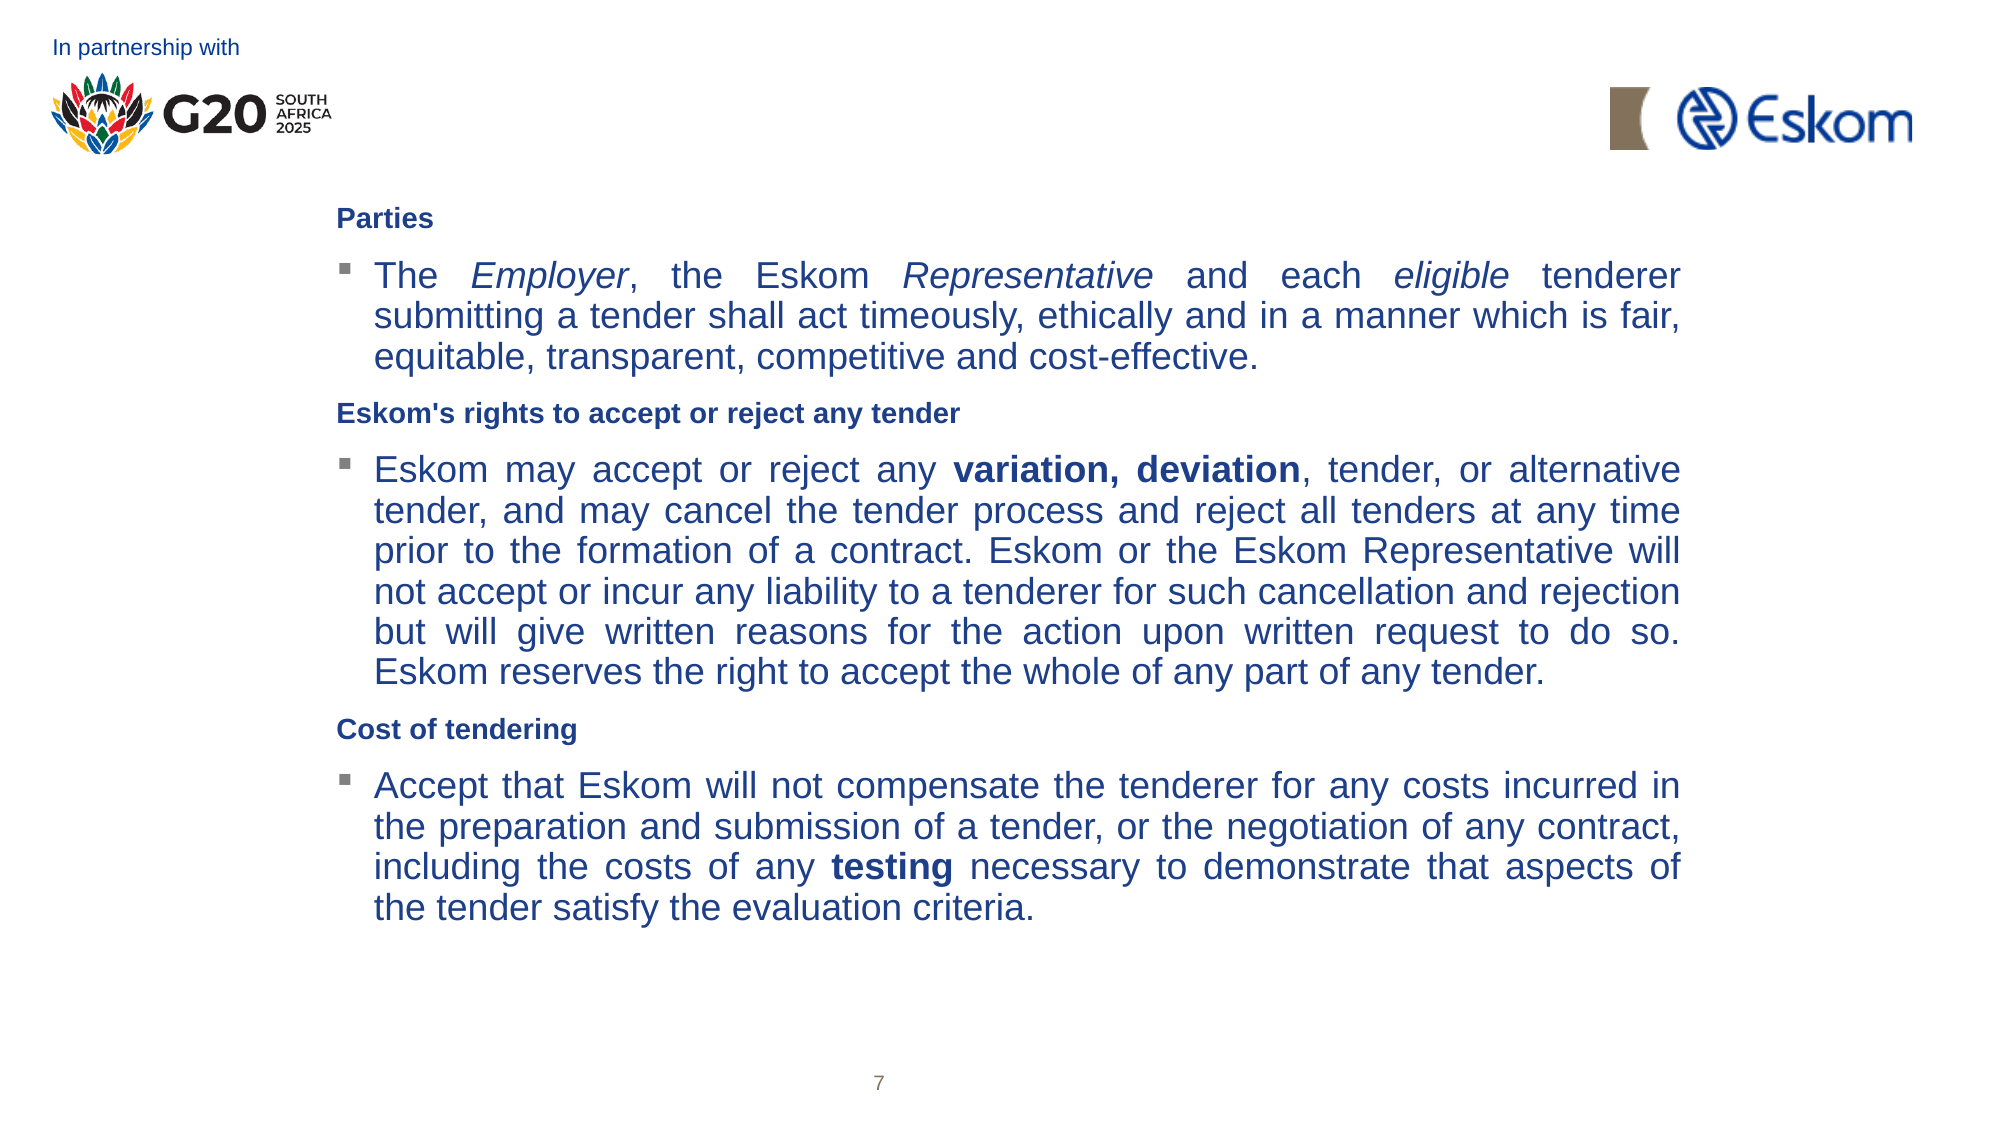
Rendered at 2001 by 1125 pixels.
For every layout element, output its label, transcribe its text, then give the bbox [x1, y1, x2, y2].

slide_number 7 [858, 1058, 1063, 1103]
list Parties The Employer, the Eskom Representative and each eligible tenderer submitting a tender shall act timeously, ethically and in a manner which is fair, equitable, transparent, competitive and cost-effective. Eskom's rights to accept or reject any tender Eskom may accept or reject any variation, deviation, tender, or alternative tender, and may cancel the tender process and reject all tenders at any time prior to the formation of a contract. Eskom or the Eskom Representative will not accept or incur any liability to a tenderer for such cancellation and rejection but will give written reasons for the action upon written request to do so. Eskom reserves the right to accept the whole of any part of any tender. Cost of tendering Accept that Eskom will not compensate the tenderer for any costs incurred in the preparation and submission of a tender, or the negotiation of any contract, including the costs of any testing necessary to demonstrate that aspects of the tender satisfy the evaluation criteria. [321, 196, 1697, 1103]
picture [50, 72, 337, 155]
